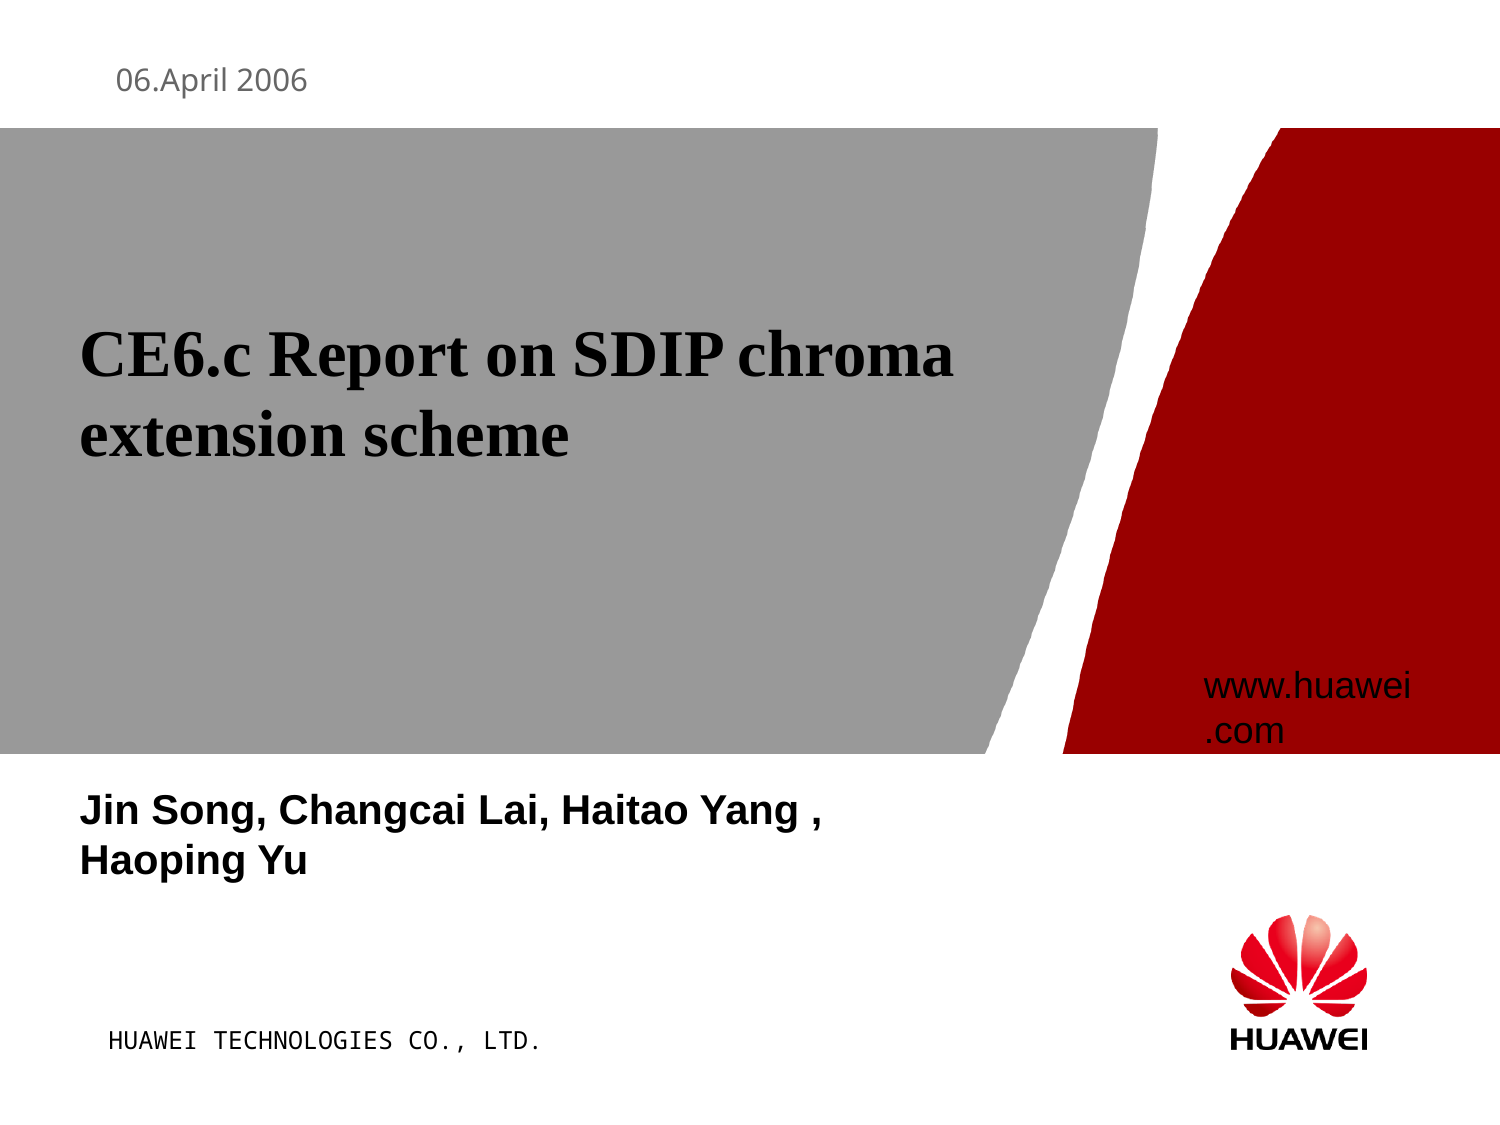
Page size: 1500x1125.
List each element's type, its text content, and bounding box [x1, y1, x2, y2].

picture [0, 128, 1500, 754]
text_box CE6.c Report on SDIP chroma extension scheme [64, 302, 1152, 478]
picture [1231, 915, 1367, 1050]
text_box Jin Song, Changcai Lai, Haitao Yang , Haoping Yu [64, 775, 1105, 890]
